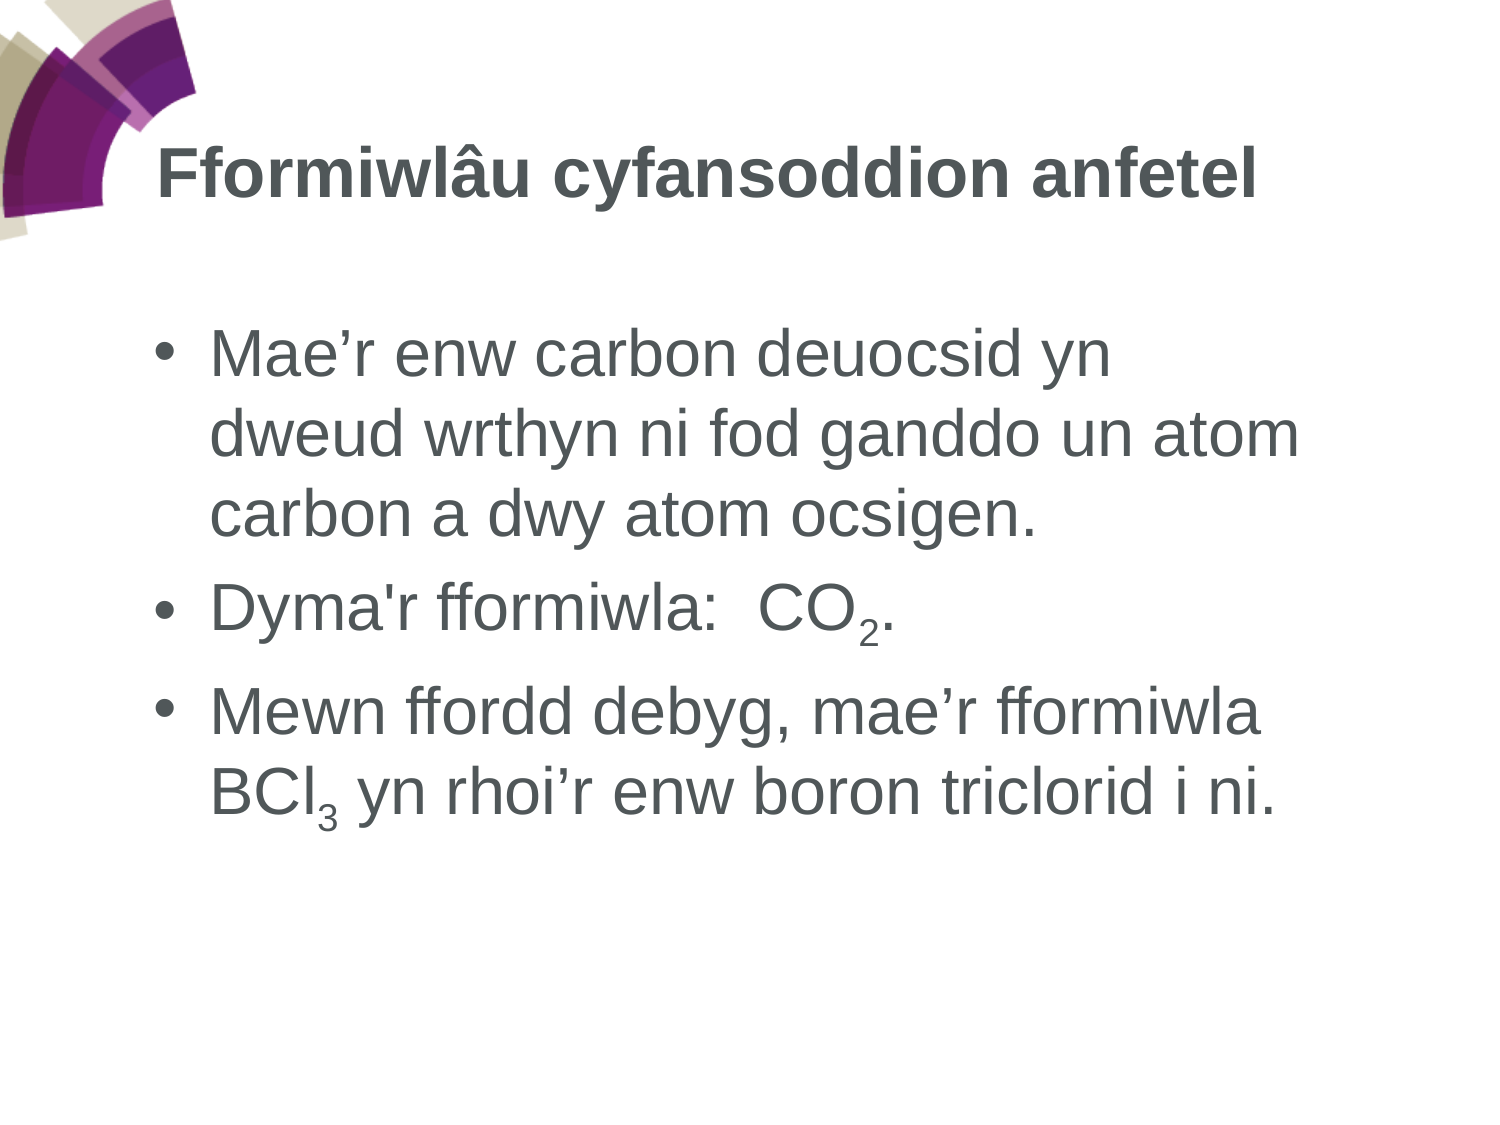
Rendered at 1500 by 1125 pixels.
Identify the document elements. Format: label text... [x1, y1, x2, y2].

list Fformiwlâu cyfansoddion anfetel [135, 119, 1282, 297]
list Mae’r enw carbon deuocsid yn dweud wrthyn ni fod ganddo un atom carbon a dwy atom ocsigen. Dyma'r fformiwla: CO2. Mewn ffordd debyg, mae’r fformiwla BCl3 yn rhoi’r enw boron triclorid i ni. [138, 302, 1329, 988]
picture [0, 0, 1500, 1125]
